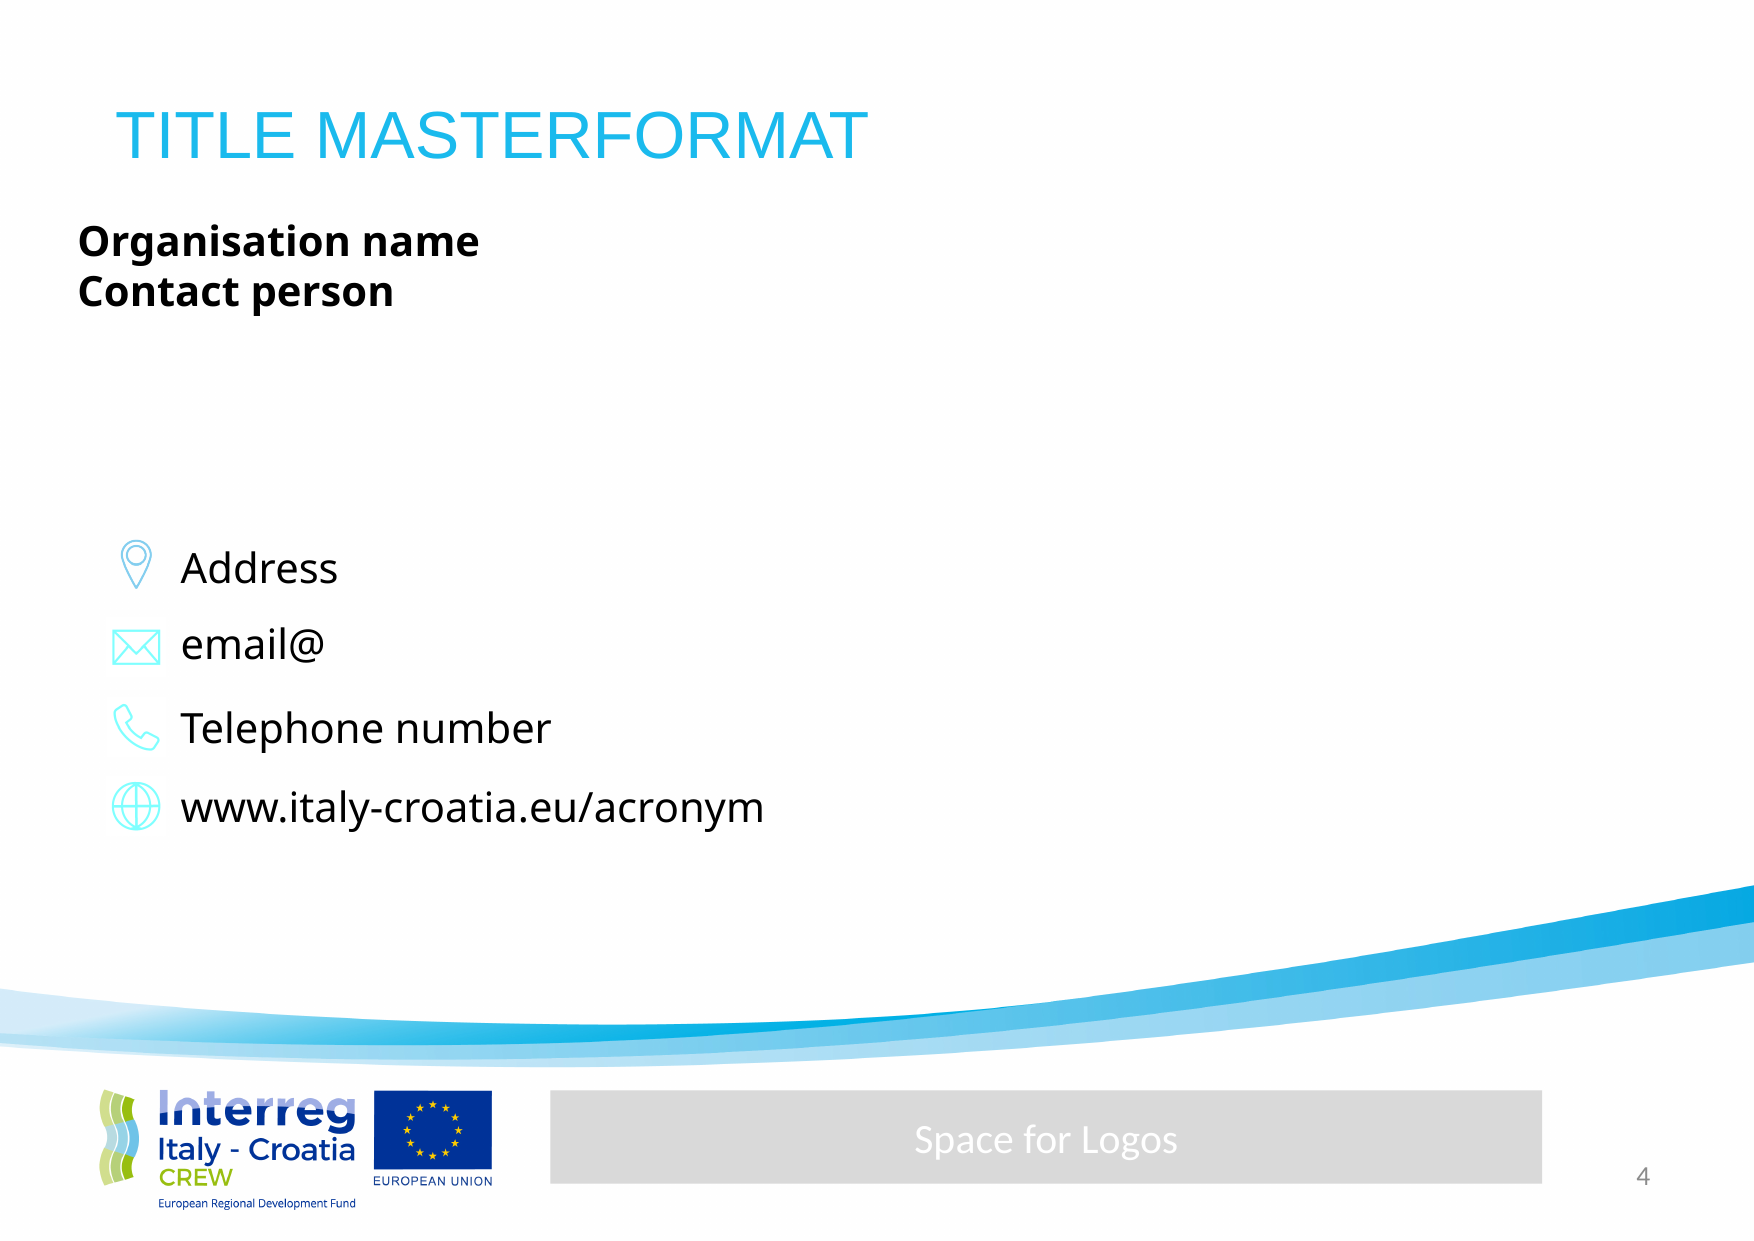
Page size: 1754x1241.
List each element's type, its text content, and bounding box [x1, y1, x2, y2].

slide_number 4 [1607, 1141, 1666, 1208]
text_box Address [165, 534, 1194, 600]
text_box Space for Logos [549, 1089, 1543, 1185]
text_box Telephone number [165, 694, 1194, 760]
text_box TITLE MASTERFORMAT [97, 83, 1656, 181]
text_box email@ [165, 610, 1194, 676]
picture [0, 0, 1754, 1241]
text_box Organisation name Contact person [62, 206, 496, 322]
text_box www.italy-croatia.eu/acronym [165, 772, 1194, 838]
